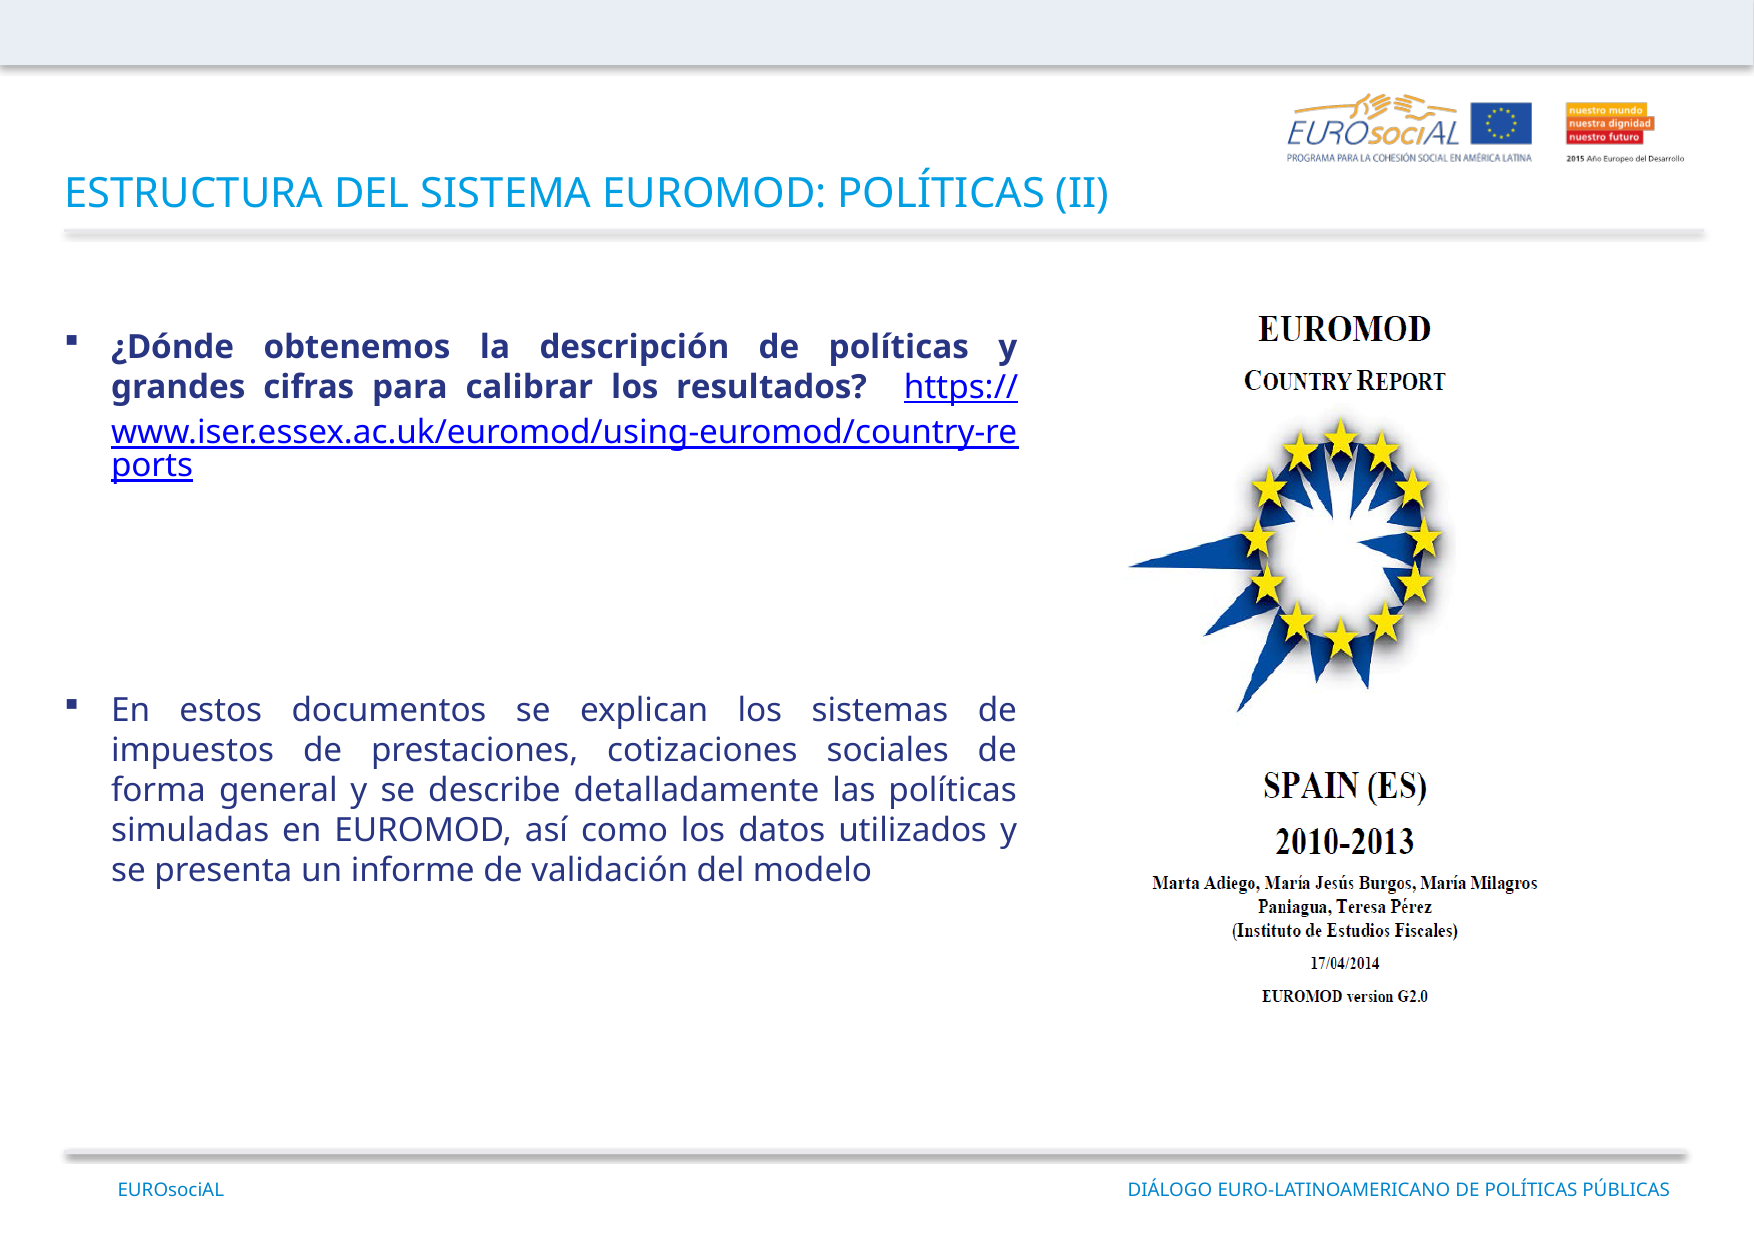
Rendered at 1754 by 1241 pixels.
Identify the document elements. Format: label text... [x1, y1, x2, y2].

picture [1278, 88, 1692, 158]
text_box ESTRUCTURA DEL SISTEMA EUROMOD: POLÍTICAS (II) [49, 158, 1692, 233]
picture [1065, 298, 1640, 1034]
text_box ¿Dónde obtenemos la descripción de políticas y grandes cifras para calibrar los resultados? https://www.iser.essex.ac.uk/euromod/using-euromod/country-reports En estos documentos se explican los sistemas de impuestos de prestaciones, cotizaciones sociales de forma general y se describe detalladamente las políticas simuladas en EUROMOD, así como los datos utilizados y se presenta un informe de validación del modelo [64, 265, 1019, 1140]
